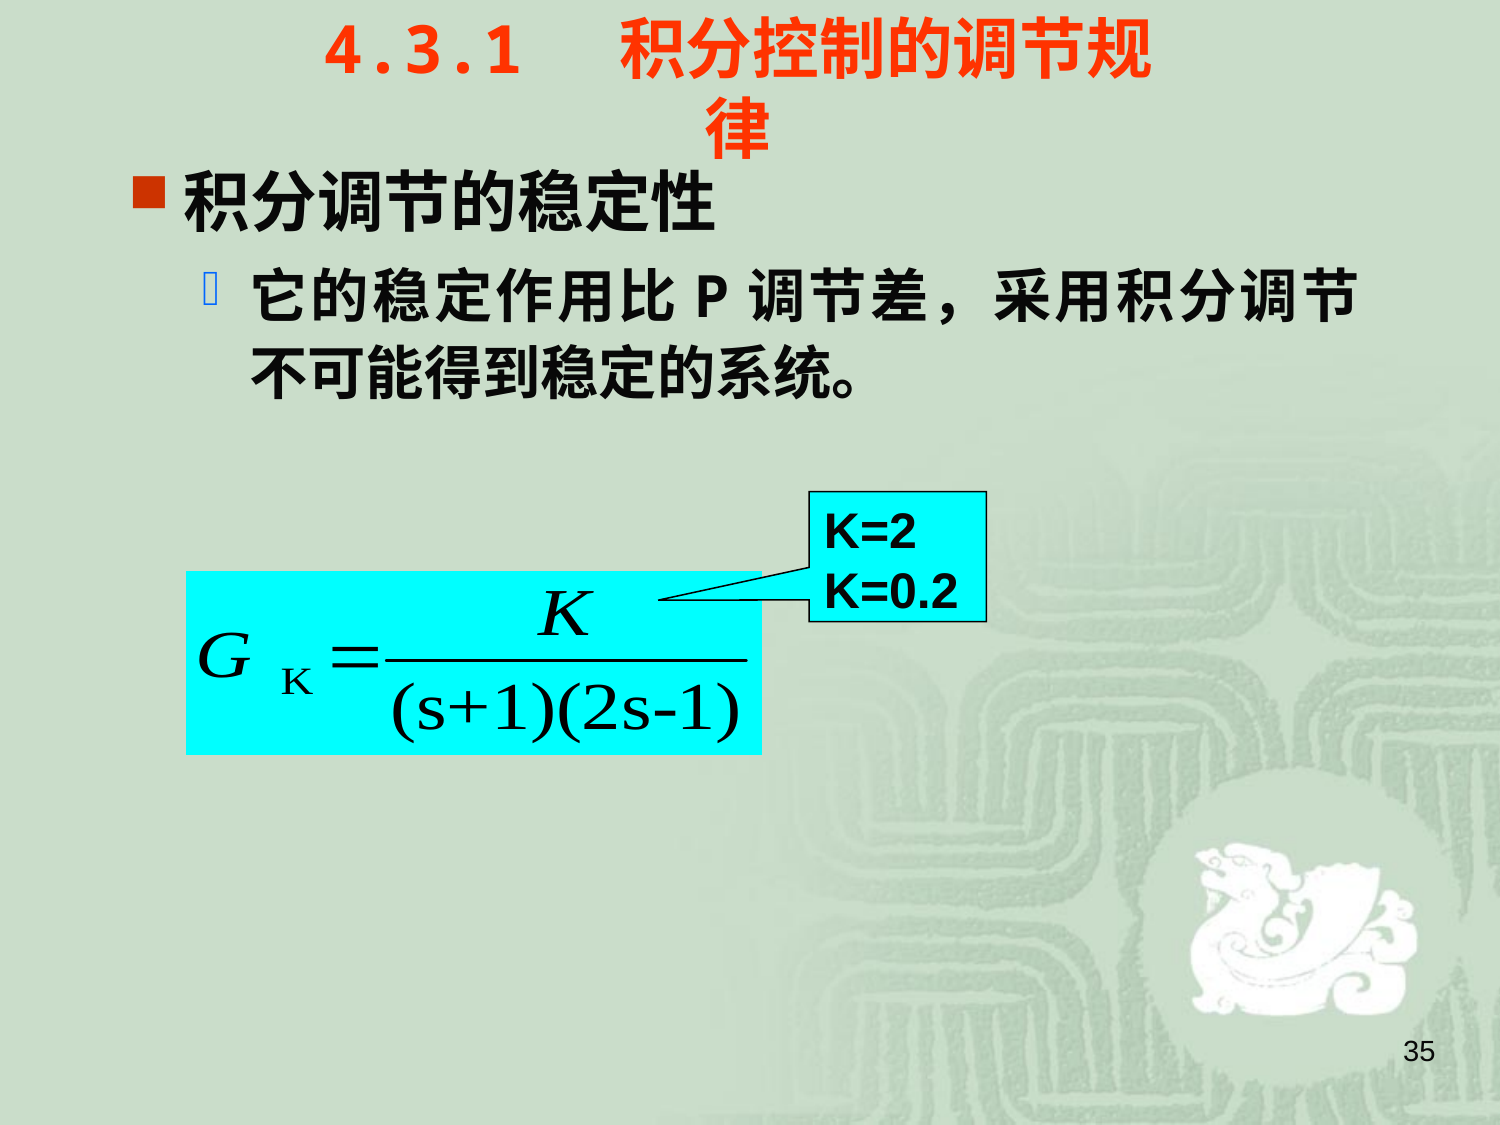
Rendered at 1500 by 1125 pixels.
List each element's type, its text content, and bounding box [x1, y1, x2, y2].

text_box 4.3.1 积分控制的调节规律 [289, 0, 1187, 175]
slide_number 35 [1074, 1024, 1451, 1103]
text_box K=2 K=0.2 [765, 491, 987, 622]
list 积分调节的稳定性 它的稳定作用比P调节差，采用积分调节不可能得到稳定的系统。 [112, 160, 1375, 1000]
picture [0, 0, 1500, 1125]
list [185, 570, 763, 756]
